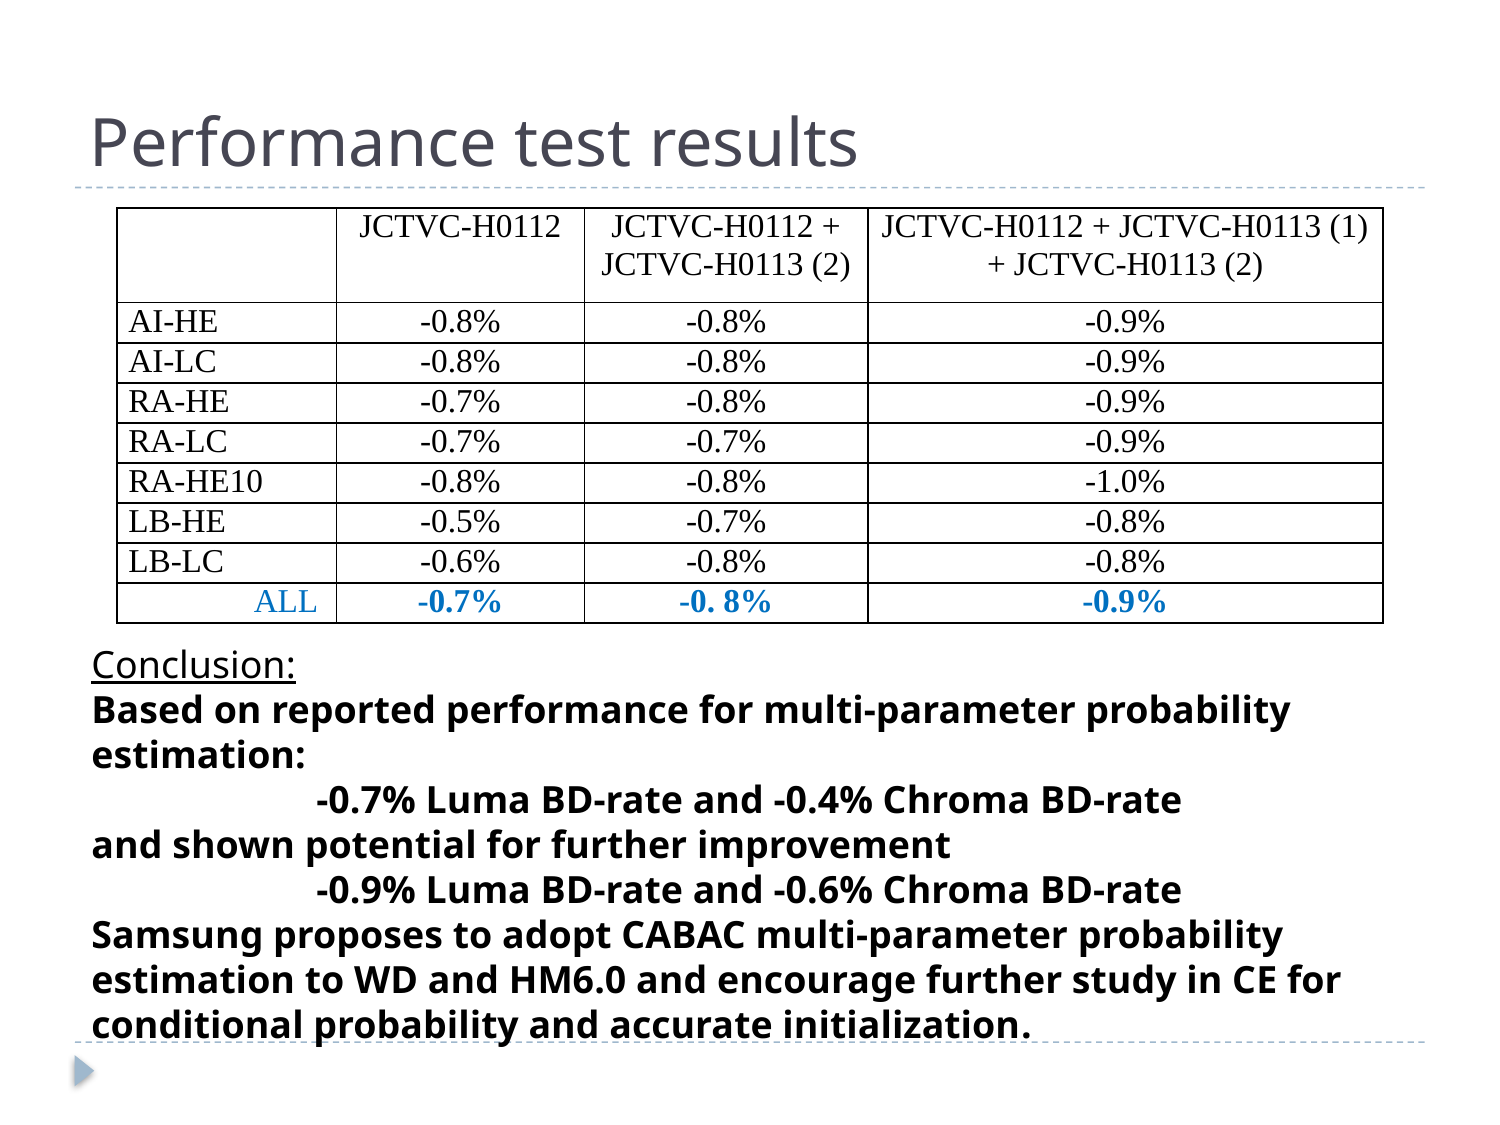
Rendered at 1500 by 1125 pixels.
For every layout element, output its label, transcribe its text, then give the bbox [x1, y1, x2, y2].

table_cell -0.8% [869, 504, 1382, 542]
table_cell RA-HE [118, 384, 336, 422]
table_header JCTVC-H0112 + JCTVC-H0113 (2) [585, 209, 867, 302]
table_cell -0.8% [337, 464, 584, 502]
table_cell -0.9% [869, 584, 1382, 622]
table_cell -0.9% [869, 344, 1382, 382]
table_cell -0.7% [337, 584, 584, 622]
table_cell -0.7% [337, 424, 584, 462]
table_cell -0.6% [337, 544, 584, 582]
table_cell -0.9% [869, 384, 1382, 422]
table_header JCTVC-H0112 + JCTVC-H0113 (1) + JCTVC-H0113 (2) [869, 209, 1382, 302]
table_cell RA-LC [118, 424, 336, 462]
table_cell -0.9% [869, 303, 1382, 342]
table_cell -0.7% [585, 504, 867, 542]
text_box Conclusion: Based on reported performance for multi-parameter probability estimation: -0.7% Luma BD-rate and -0.4% Chroma BD-rate and shown potential for further improvement -0.9% Luma BD-rate and -0.6% Chroma BD-rate Samsung proposes to adopt CABAC multi-parameter probability estimation to WD and HM6.0 and encourage further study in CE for conditional probability and accurate initialization. [76, 633, 1424, 1099]
table_cell -0.7% [337, 384, 584, 422]
table_cell AI-HE [118, 303, 336, 342]
table_cell ALL [118, 584, 336, 622]
table_cell LB-LC [118, 544, 336, 582]
table_cell -0.8% [585, 344, 867, 382]
table_cell RA-HE10 [118, 464, 336, 502]
table_cell -0.8% [585, 303, 867, 342]
table_cell -0.5% [337, 504, 584, 542]
table_cell -0.8% [337, 303, 584, 342]
title Performance test results [75, 24, 1425, 188]
table_cell -0.8% [585, 464, 867, 502]
table_cell -1.0% [869, 464, 1382, 502]
table_header JCTVC-H0112 [337, 209, 584, 302]
table_header [118, 209, 336, 302]
table_cell -0.8% [585, 384, 867, 422]
table_cell -0.8% [585, 544, 867, 582]
table_cell -0.8% [337, 344, 584, 382]
table_cell -0.9% [869, 424, 1382, 462]
table_cell AI-LC [118, 344, 336, 382]
table_cell -0.8% [869, 544, 1382, 582]
table_cell LB-HE [118, 504, 336, 542]
table_cell -0.7% [585, 424, 867, 462]
table_cell -0. 8% [585, 584, 867, 622]
